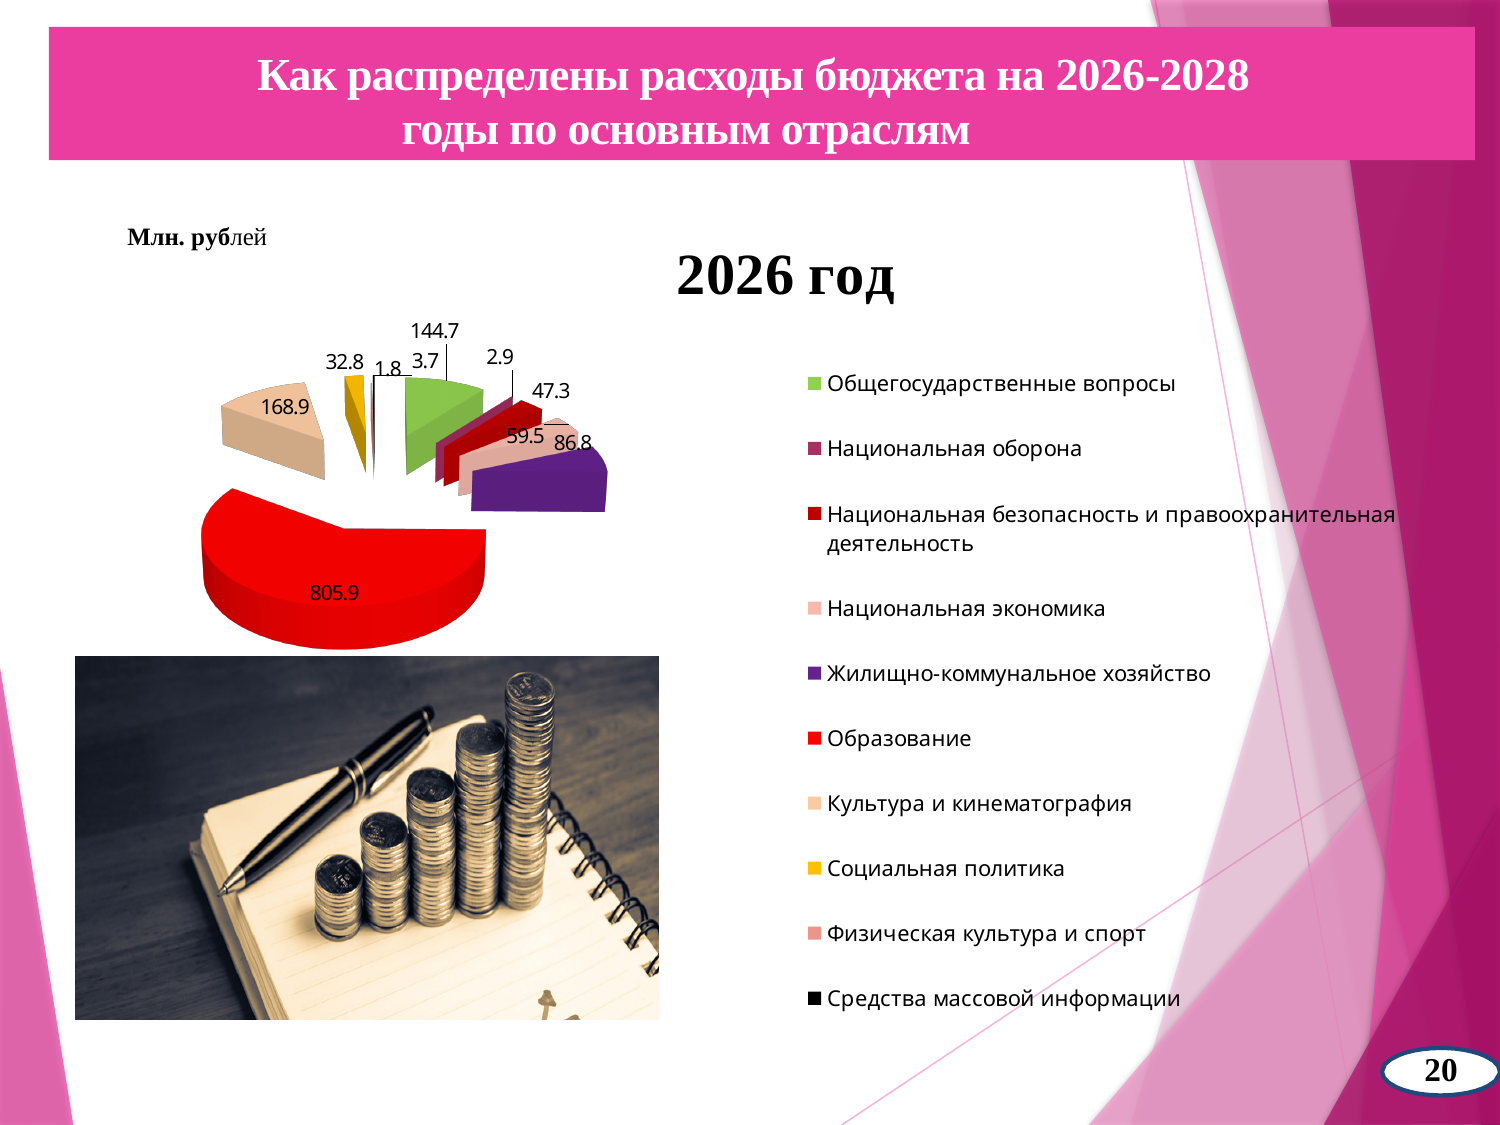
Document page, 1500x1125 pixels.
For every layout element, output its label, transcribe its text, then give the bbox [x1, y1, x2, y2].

text_box Как распределены расходы бюджета на 2026-2028 годы по основным отраслям [255, 46, 1266, 155]
picture [74, 655, 659, 1021]
chart [36, 199, 1474, 1063]
text_box [48, 26, 1475, 161]
text_box [1382, 1053, 1500, 1096]
